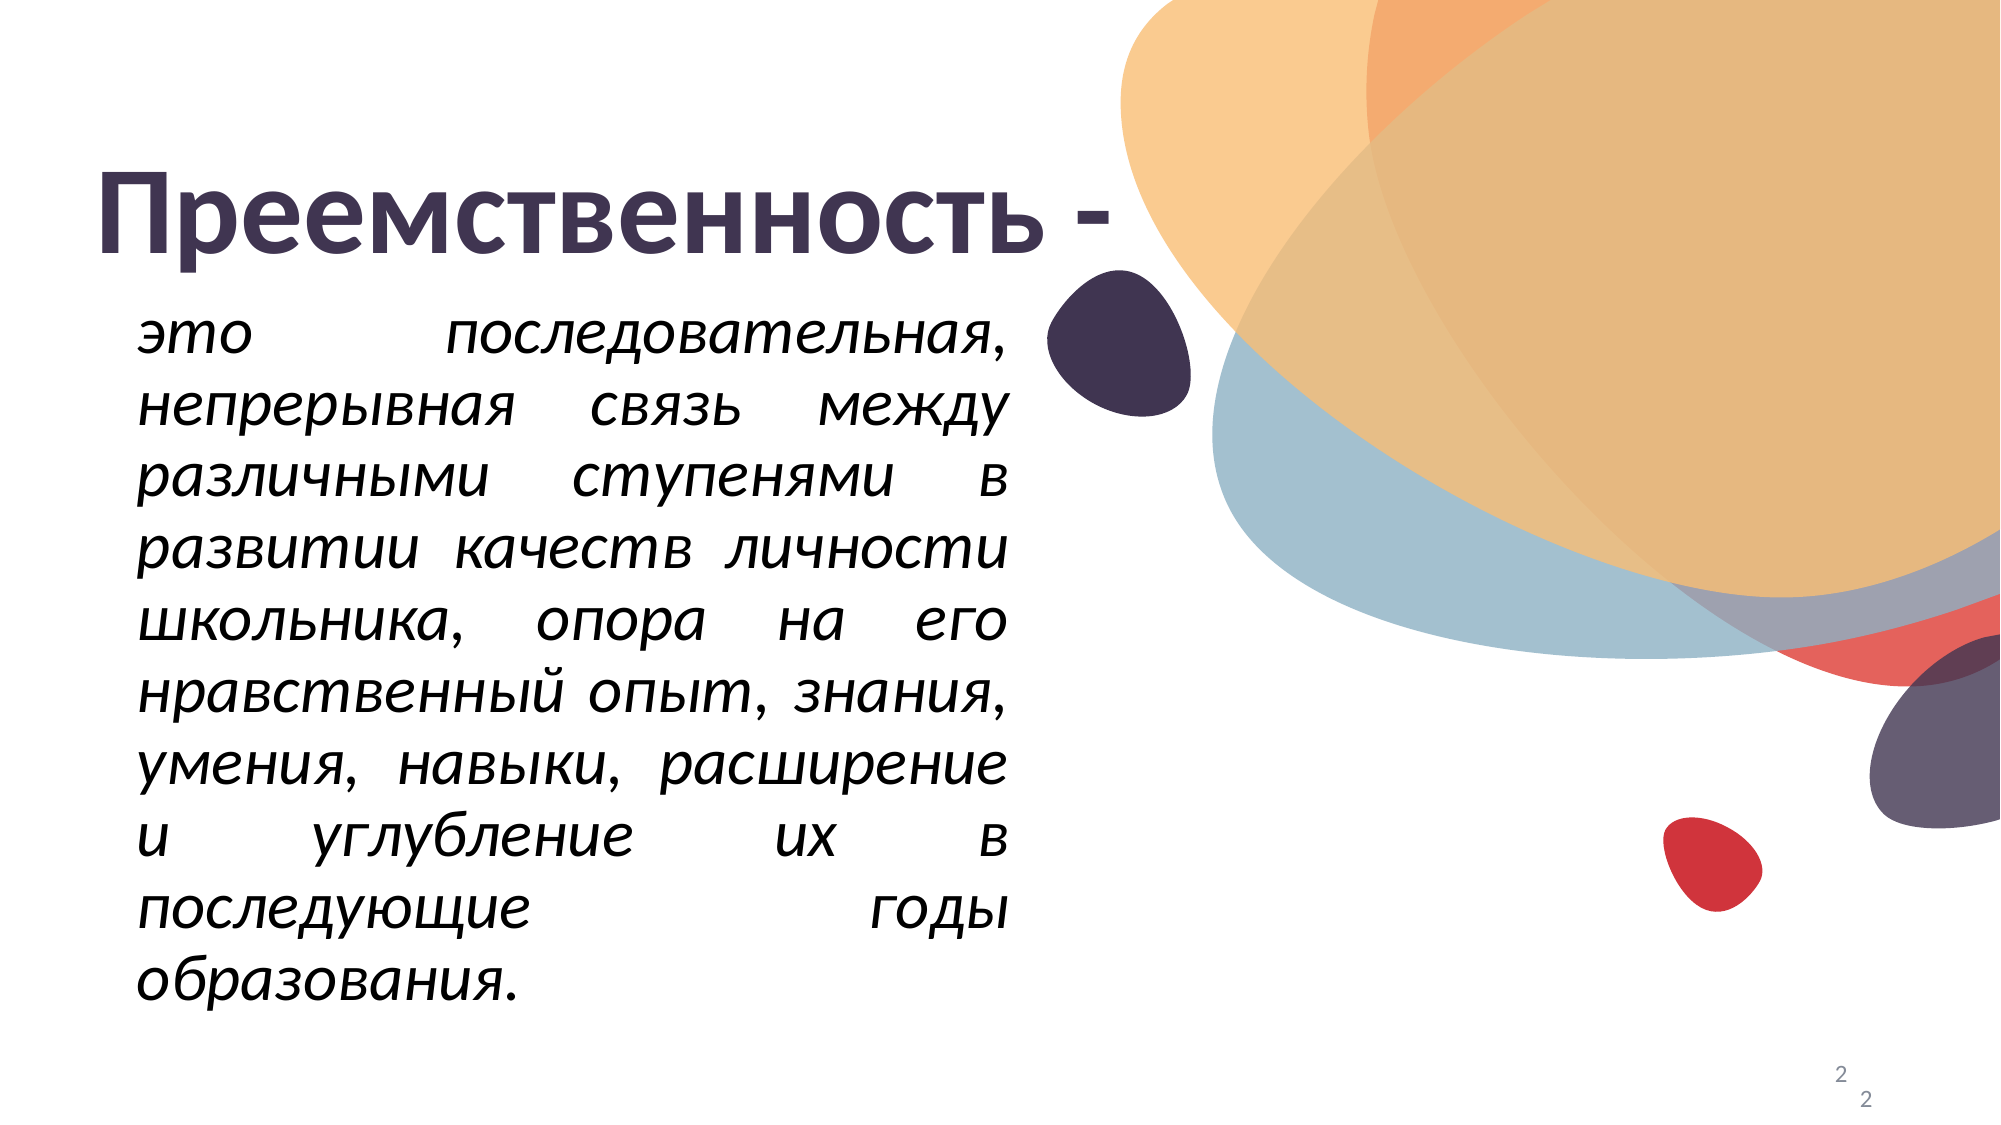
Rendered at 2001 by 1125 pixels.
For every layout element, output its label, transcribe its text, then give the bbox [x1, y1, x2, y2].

slide_number 2 [1412, 1042, 1863, 1103]
title Преемственность - [80, 0, 1805, 288]
list это последовательная, непрерывная связь между различными ступенями в развитии качеств личности школьника, опора на его нравственный опыт, знания, умения, навыки, расширение и углубление их в последующие годы образования. [121, 288, 1025, 914]
text_box 3 [1437, 1067, 1888, 1125]
